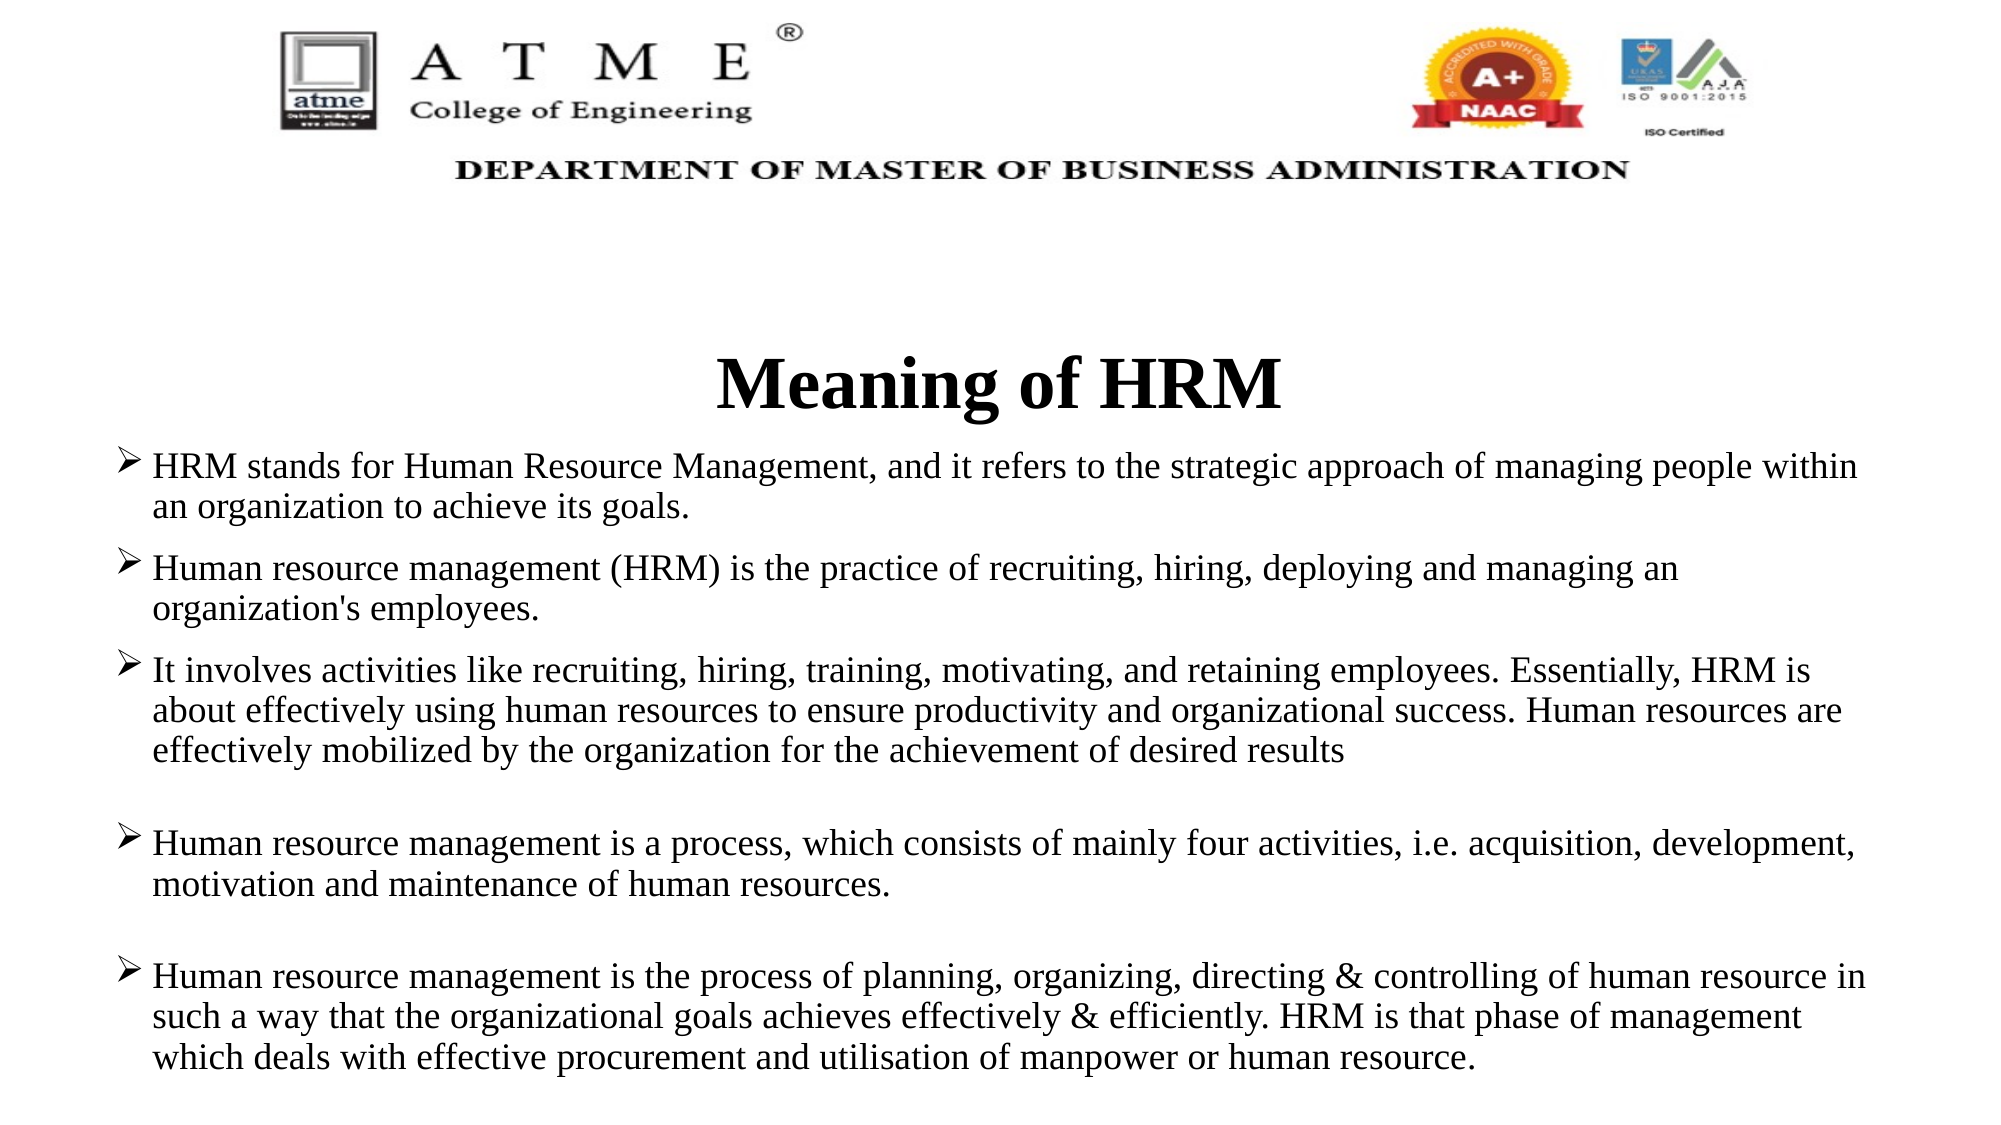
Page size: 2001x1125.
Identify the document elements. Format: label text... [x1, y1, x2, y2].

title Meaning of HRM [137, 59, 1863, 438]
picture [272, 22, 1802, 59]
list HRM stands for Human Resource Management, and it refers to the strategic approach of managing people within an organization to achieve its goals. Human resource management (HRM) is the practice of recruiting, hiring, deploying and managing an organization's employees. It involves activities like recruiting, hiring, training, motivating, and retaining employees. Essentially, HRM is about effectively using human resources to ensure productivity and organizational success. Human resources are effectively mobilized by the organization for the achievement of desired results Human resource management is a process, which consists of mainly four activities, i.e. acquisition, development, motivation and maintenance of human resources. Human resource management is the process of planning, organizing, directing & controlling of human resource in such a way that the organizational goals achieves effectively & efficiently. HRM is that phase of management which deals with effective procurement and utilisation of manpower or human resource. [99, 438, 1913, 1088]
